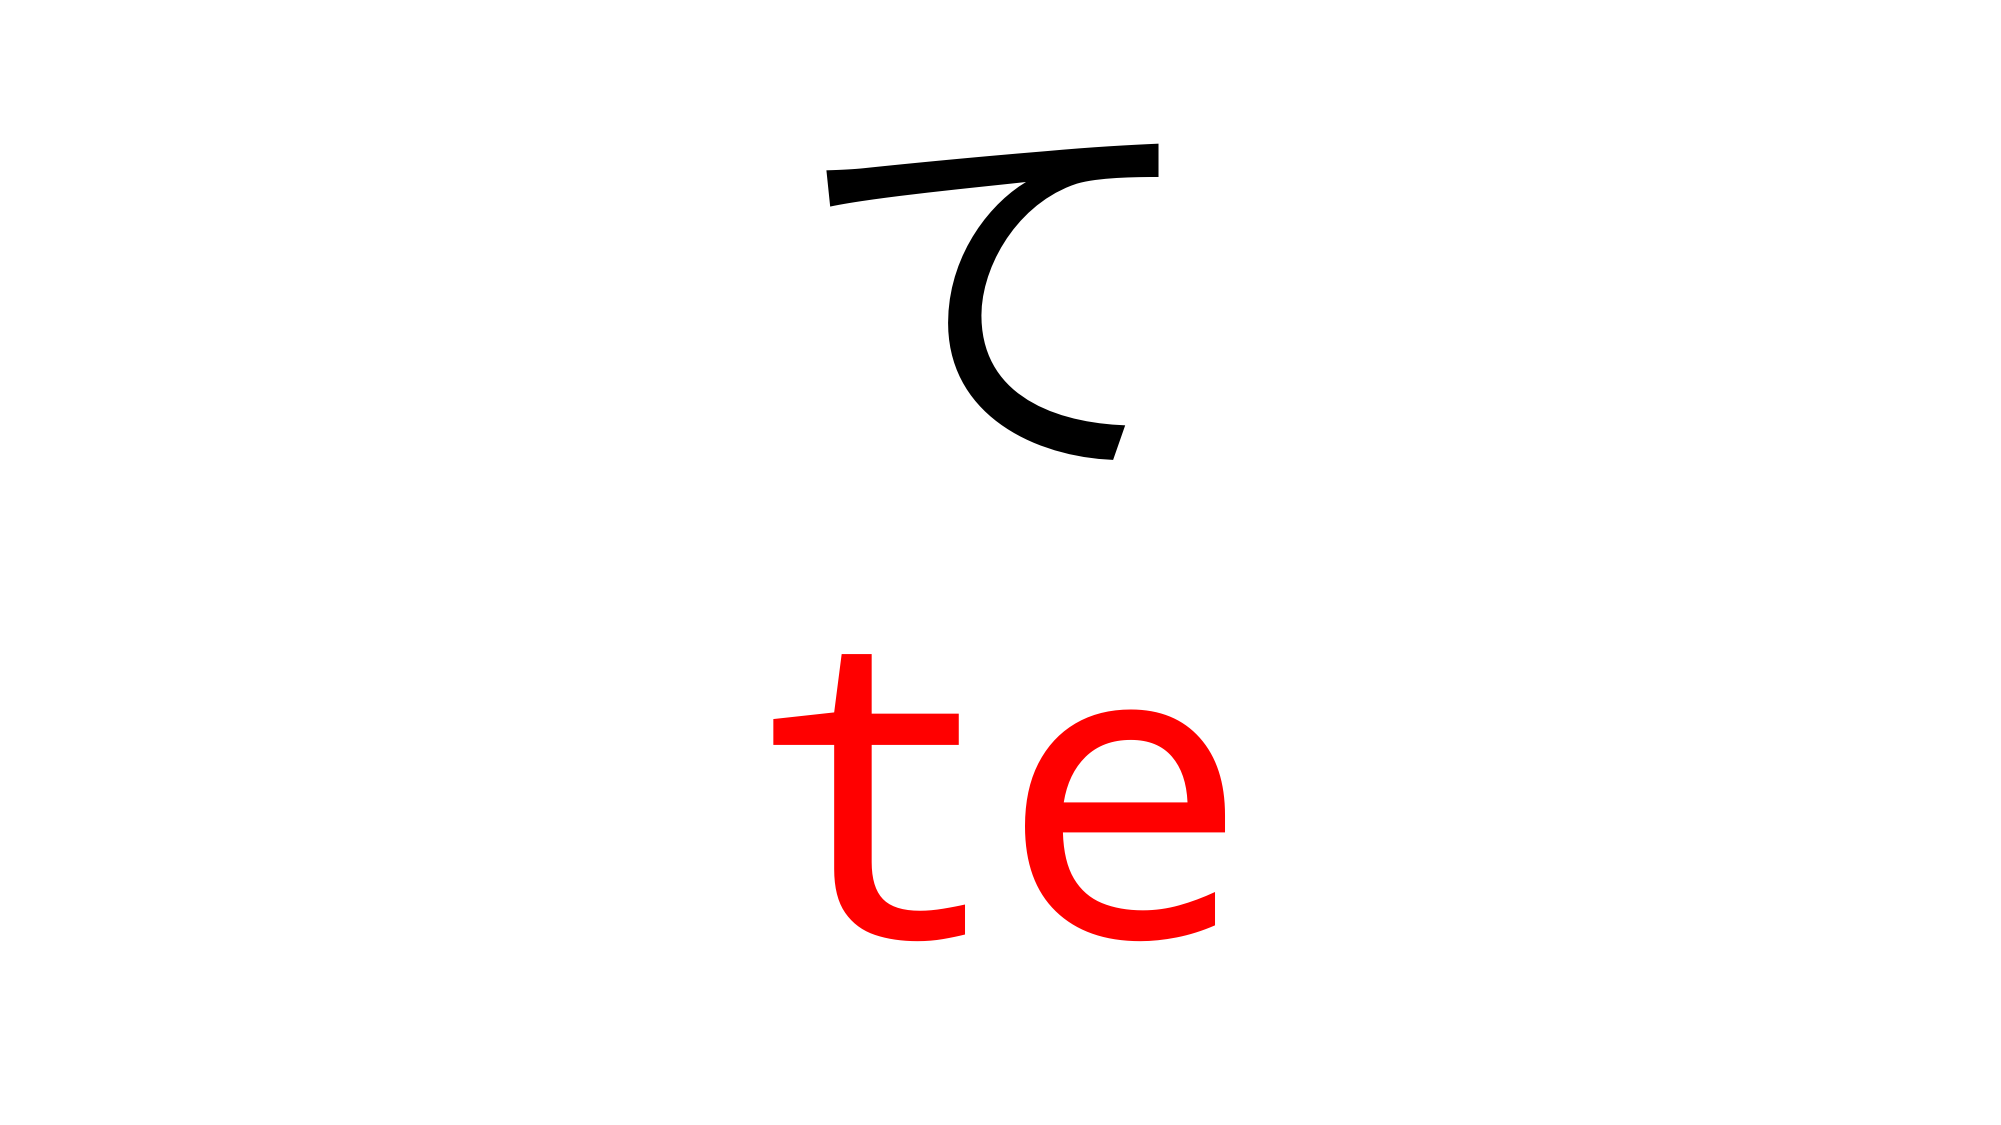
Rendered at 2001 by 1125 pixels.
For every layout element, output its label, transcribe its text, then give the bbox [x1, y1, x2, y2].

text_box te [249, 562, 1750, 1036]
title て [249, 71, 1750, 545]
